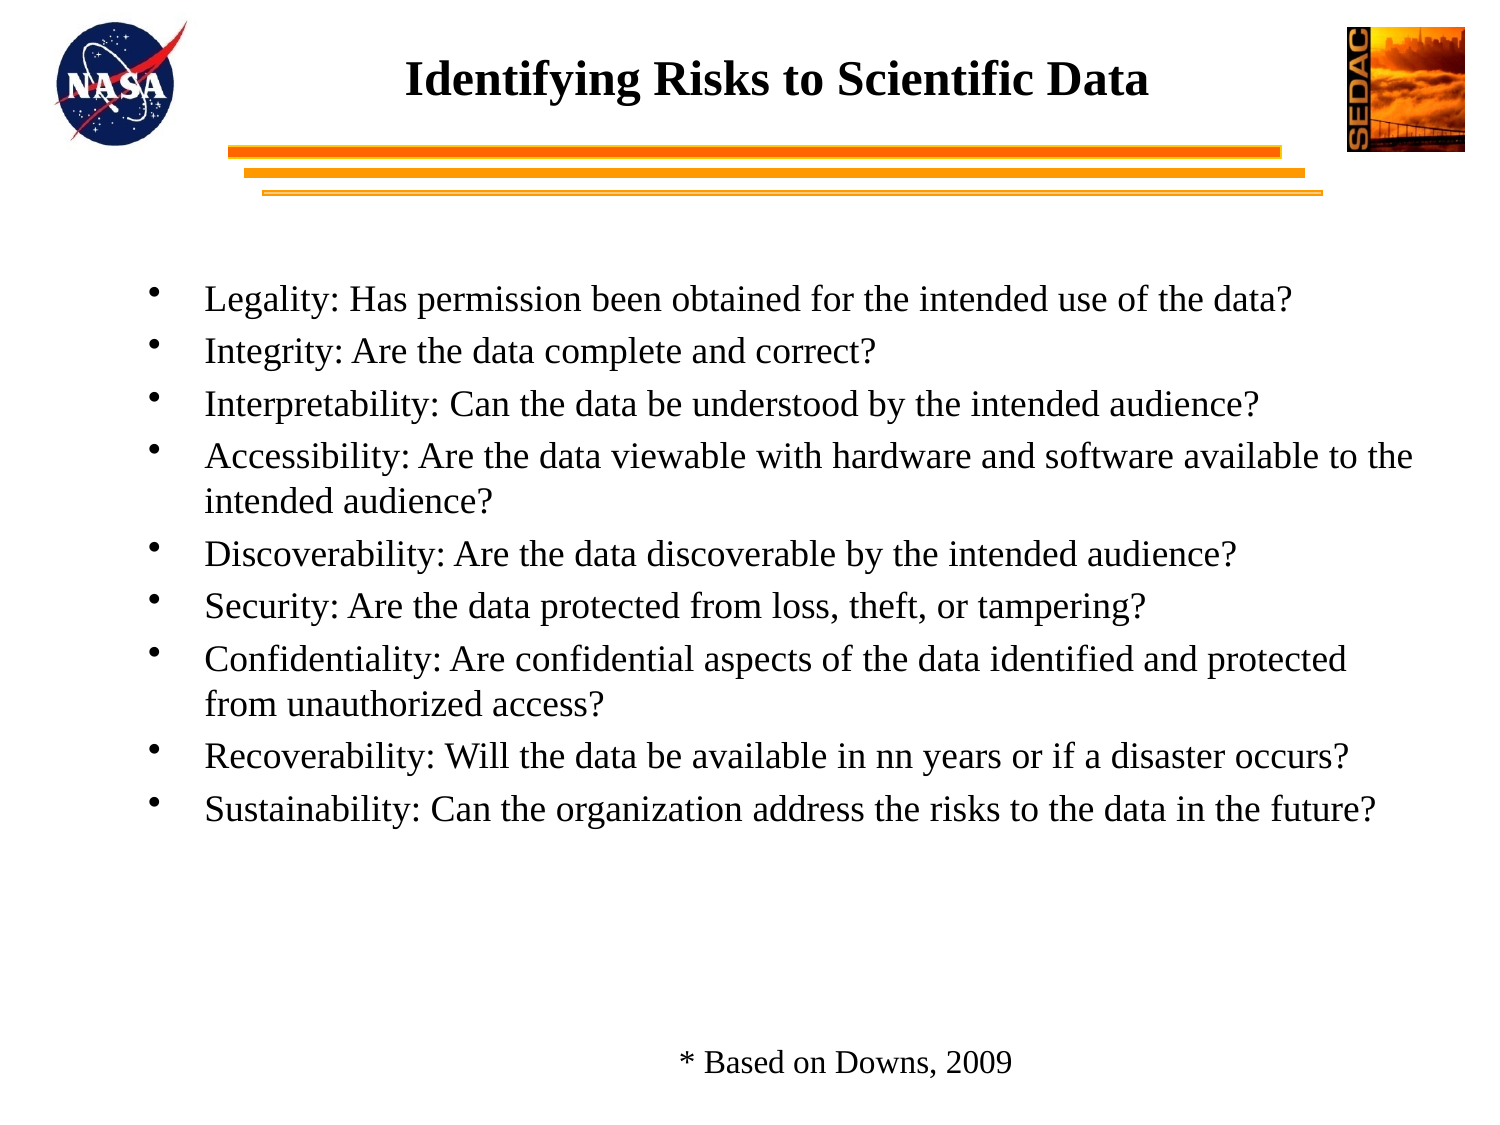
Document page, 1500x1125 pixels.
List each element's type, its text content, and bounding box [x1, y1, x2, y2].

text_box * Based on Downs, 2009 [663, 1032, 1059, 1088]
picture [1347, 27, 1465, 152]
list Legality: Has permission been obtained for the intended use of the data? Integrity: Are the data complete and correct? Interpretability: Can the data be understood by the intended audience? Accessibility: Are the data viewable with hardware and software available to the intended audience? Discoverability: Are the data discoverable by the intended audience? Security: Are the data protected from loss, theft, or tampering? Confidentiality: Are confidential aspects of the data identified and protected from unauthorized access? Recoverability: Will the data be available in nn years or if a disaster occurs? Sustainability: Can the organization address the risks to the data in the future? [133, 266, 1434, 917]
title Identifying Risks to Scientific Data [389, 41, 1235, 116]
picture [0, 0, 228, 160]
